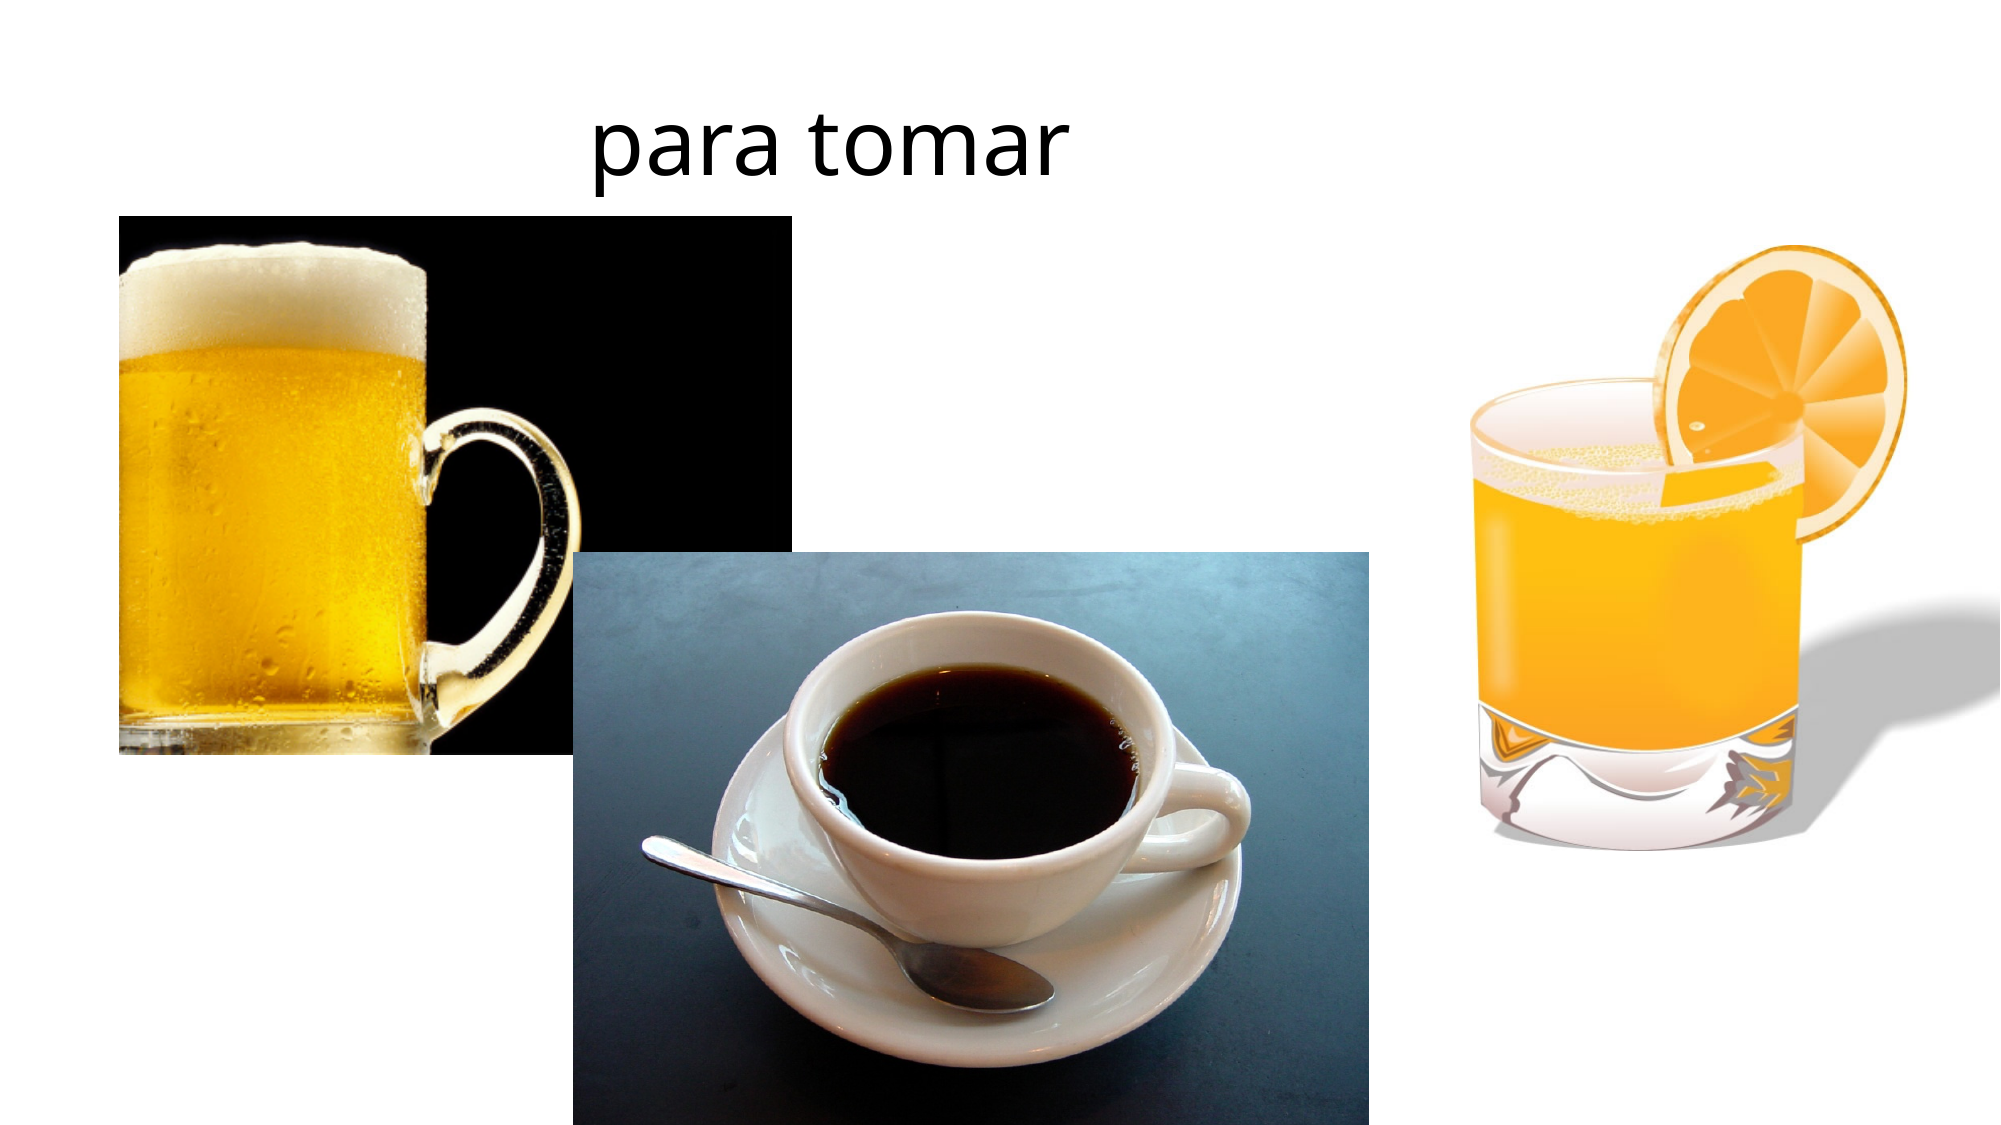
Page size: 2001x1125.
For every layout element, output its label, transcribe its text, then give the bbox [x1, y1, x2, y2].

picture [119, 216, 1369, 1125]
picture [1470, 245, 2000, 851]
title para tomar [573, 37, 1350, 241]
